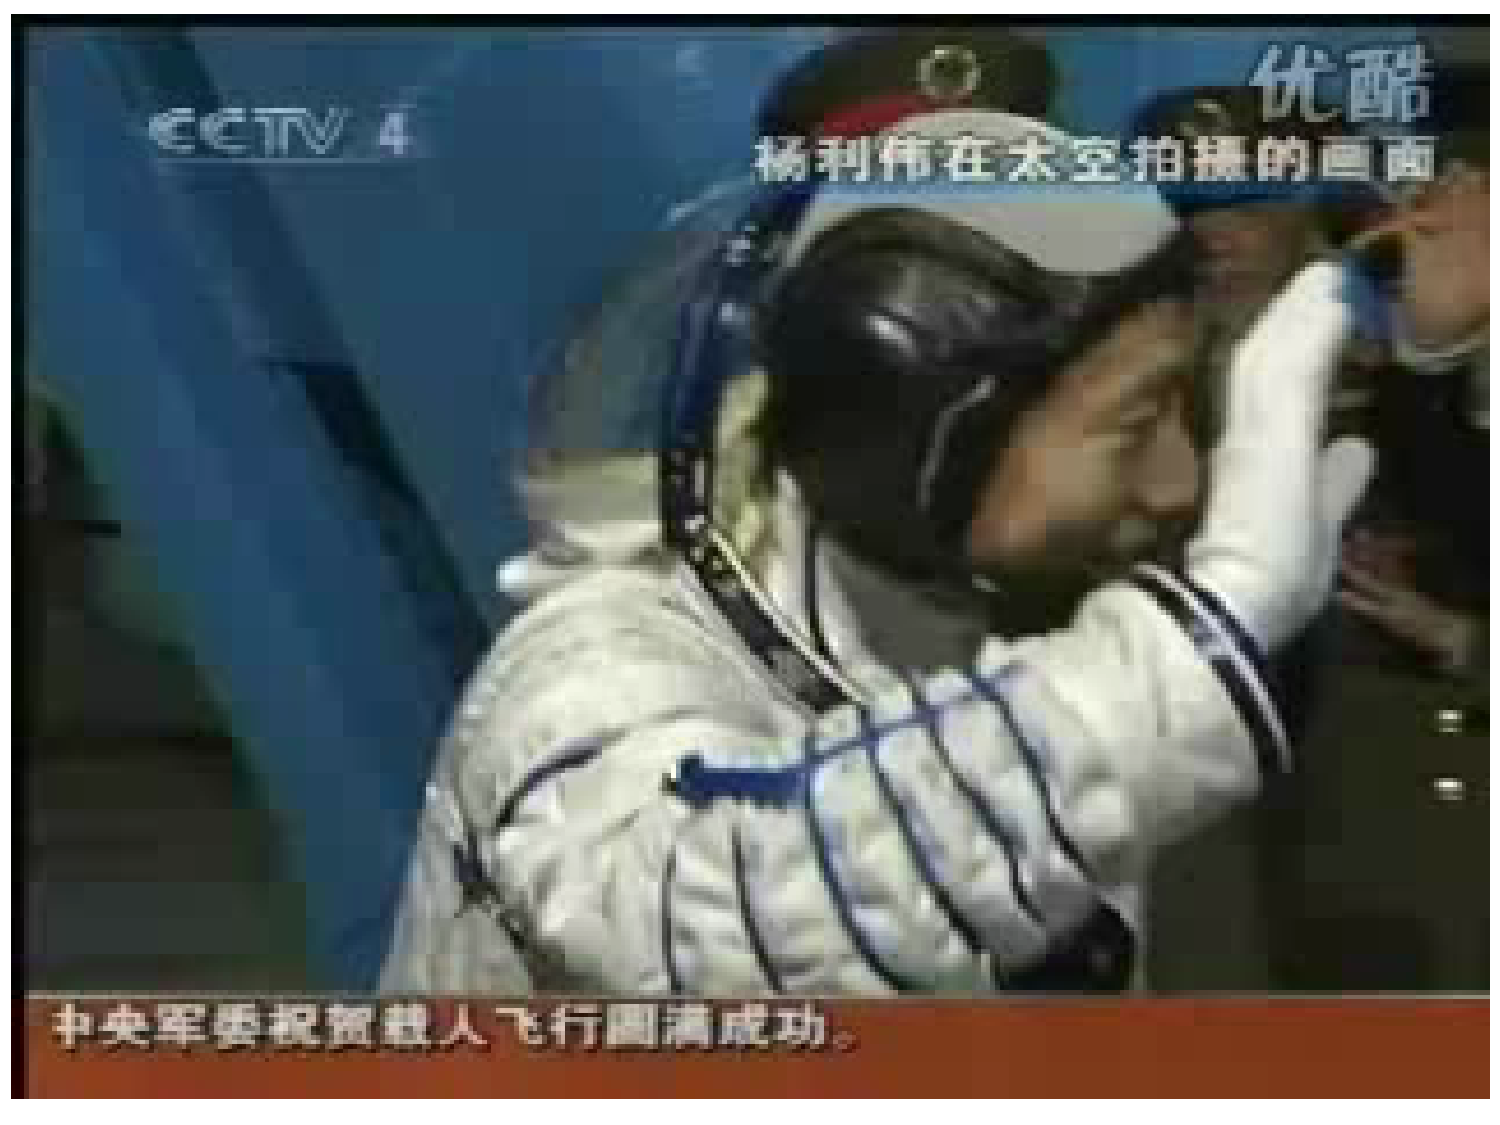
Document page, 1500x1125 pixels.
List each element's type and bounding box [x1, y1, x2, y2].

text_box [10, 13, 1491, 1099]
